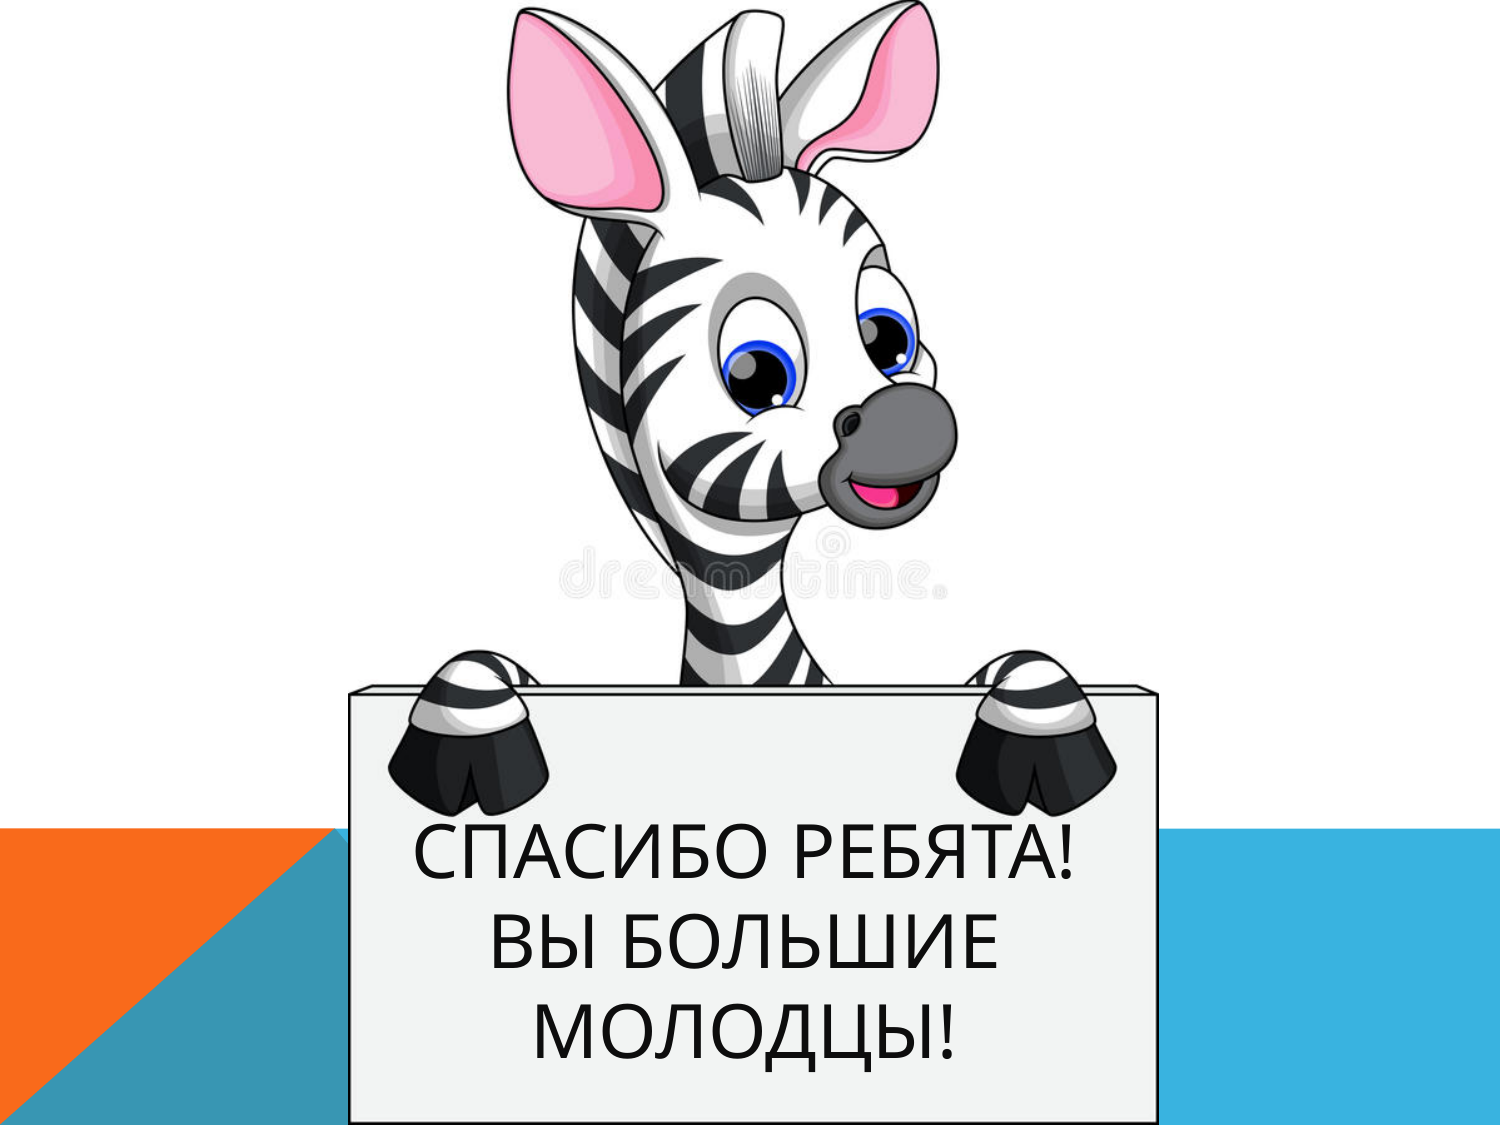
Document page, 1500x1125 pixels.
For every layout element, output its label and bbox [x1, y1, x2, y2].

list [348, 0, 1159, 1125]
